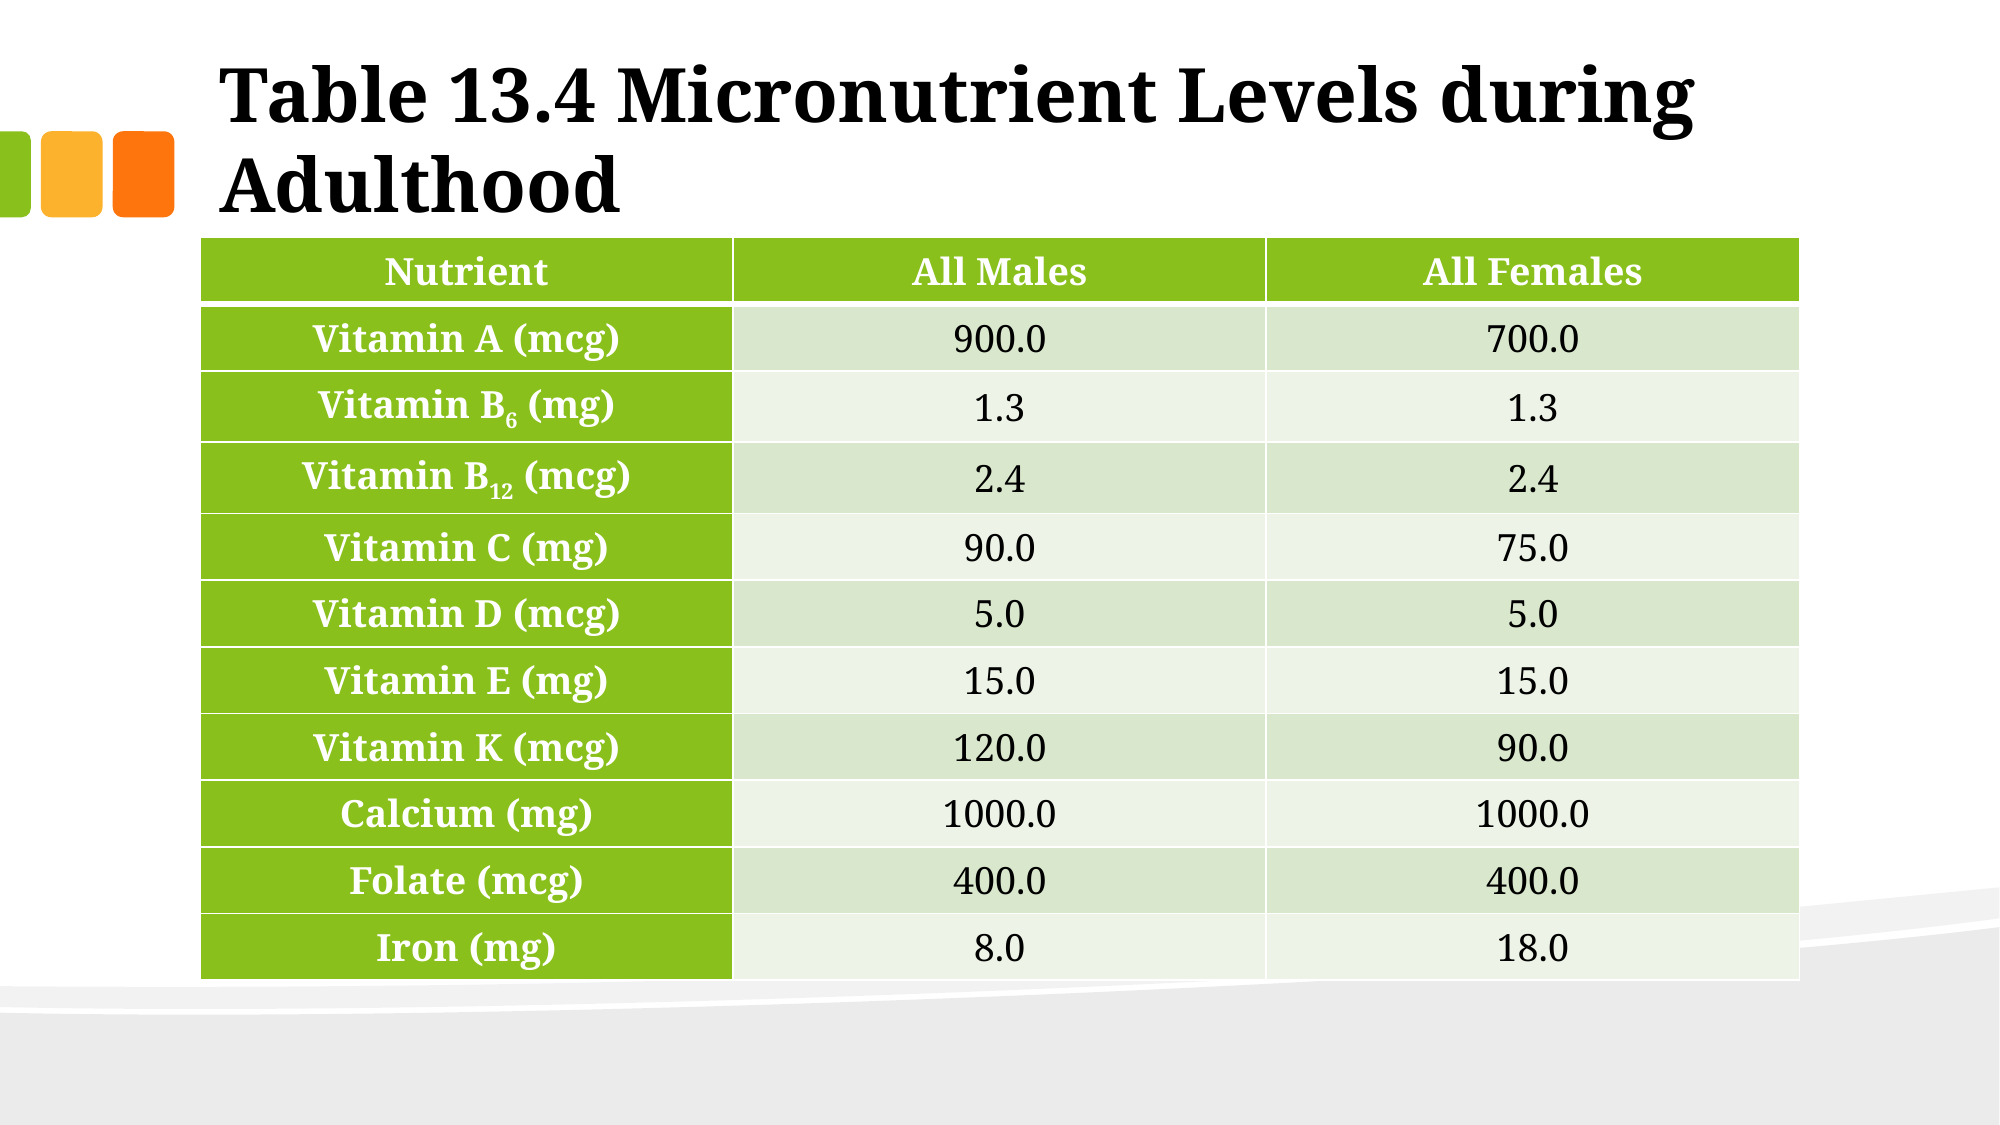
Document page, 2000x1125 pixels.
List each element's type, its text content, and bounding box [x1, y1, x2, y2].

table_cell 2.4 [734, 443, 1265, 513]
table_cell Vitamin C (mg) [201, 514, 732, 579]
table_cell 5.0 [1267, 581, 1799, 646]
table_cell 75.0 [1267, 514, 1799, 579]
table_cell 1000.0 [734, 781, 1265, 846]
table_header All Males [734, 238, 1265, 301]
table_cell 1000.0 [1267, 781, 1799, 846]
table_cell Vitamin A (mcg) [201, 307, 732, 370]
table_cell 8.0 [734, 914, 1265, 979]
table_header Nutrient [201, 238, 732, 301]
table_cell Vitamin B12 (mcg) [201, 443, 732, 513]
table_cell 700.0 [1267, 307, 1799, 370]
table_cell 1.3 [1267, 372, 1799, 441]
table_cell Folate (mcg) [201, 848, 732, 913]
title Table 13.4 Micronutrient Levels during Adulthood [199, 24, 1800, 237]
table_cell 400.0 [1267, 848, 1799, 913]
table_cell 1.3 [734, 372, 1265, 441]
table_cell 5.0 [734, 581, 1265, 646]
table_cell Vitamin K (mcg) [201, 714, 732, 779]
table_cell 2.4 [1267, 443, 1799, 513]
table_cell Vitamin E (mg) [201, 648, 732, 713]
table_cell Vitamin B6 (mg) [201, 372, 732, 441]
table_header All Females [1267, 238, 1799, 301]
table_cell Calcium (mg) [201, 781, 732, 846]
table_cell 15.0 [734, 648, 1265, 713]
table_cell Iron (mg) [201, 914, 732, 979]
table_cell 120.0 [734, 714, 1265, 779]
table_cell 900.0 [734, 307, 1265, 370]
table_cell 90.0 [734, 514, 1265, 579]
table_cell Vitamin D (mcg) [201, 581, 732, 646]
table_cell 90.0 [1267, 714, 1799, 779]
table_cell 400.0 [734, 848, 1265, 913]
table_cell 18.0 [1267, 914, 1799, 979]
table_cell 15.0 [1267, 648, 1799, 713]
